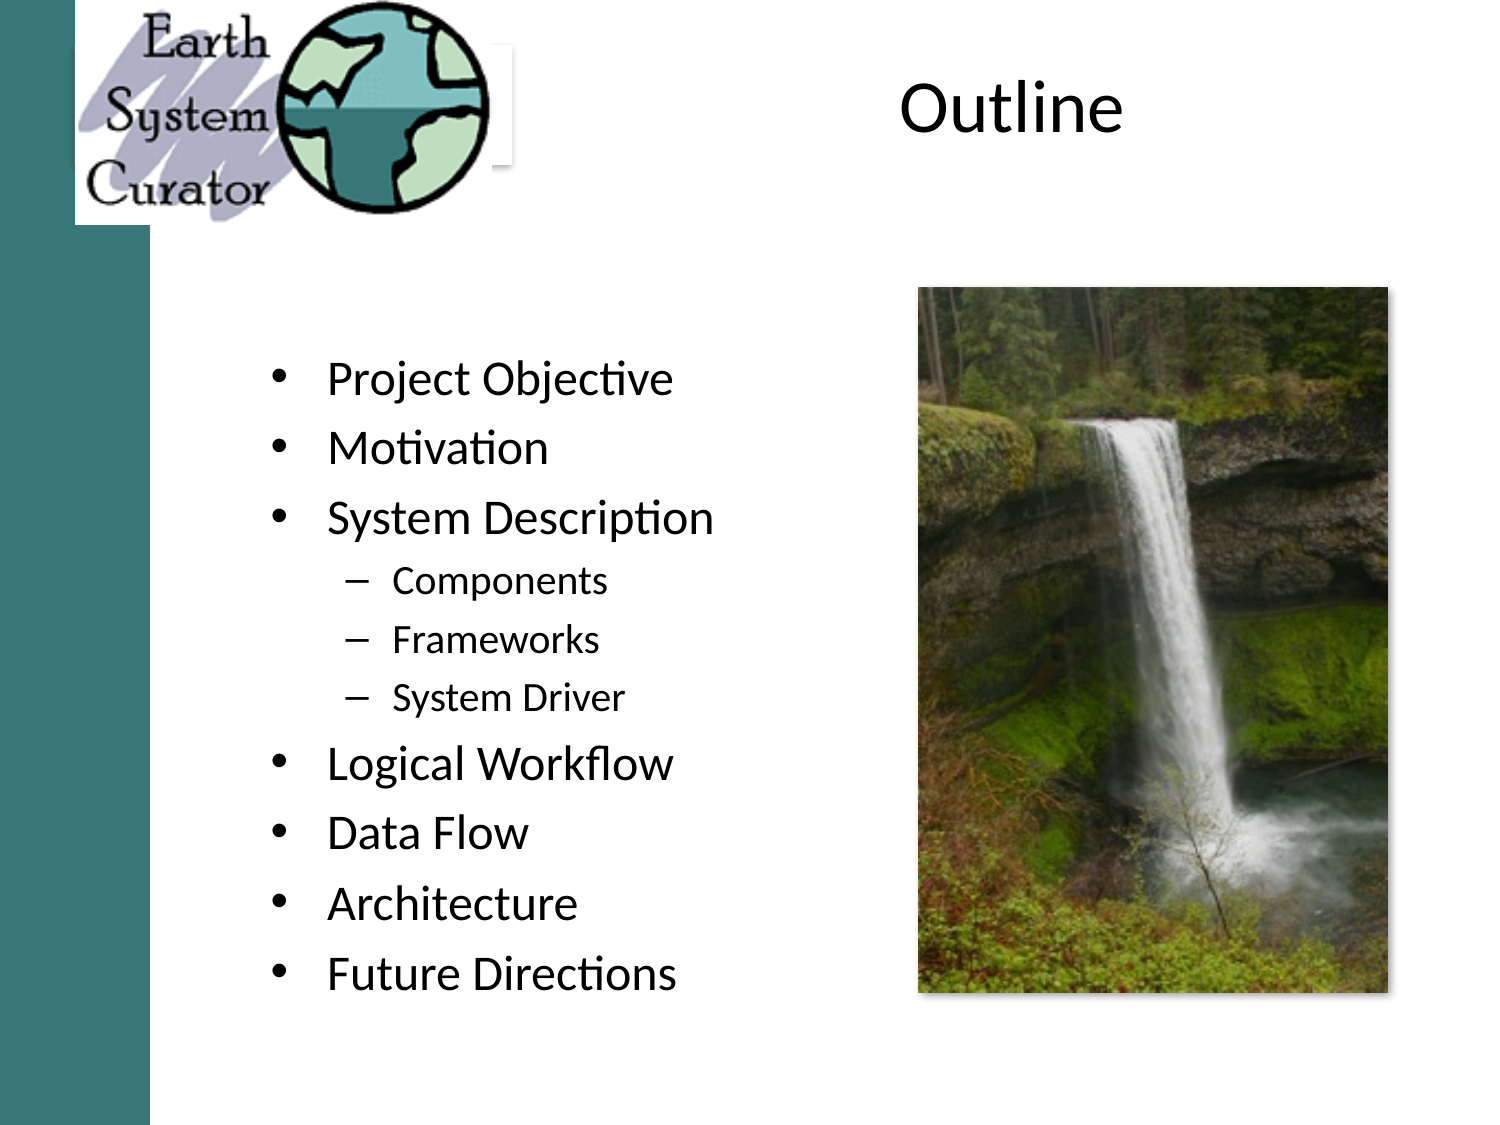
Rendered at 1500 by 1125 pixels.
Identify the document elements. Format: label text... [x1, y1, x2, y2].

title Outline [599, 49, 1426, 156]
picture [75, 0, 492, 225]
list Project Objective Motivation System Description Components Frameworks System Driver Logical Workflow Data Flow Architecture Future Directions [255, 337, 844, 1038]
picture [917, 287, 1388, 993]
